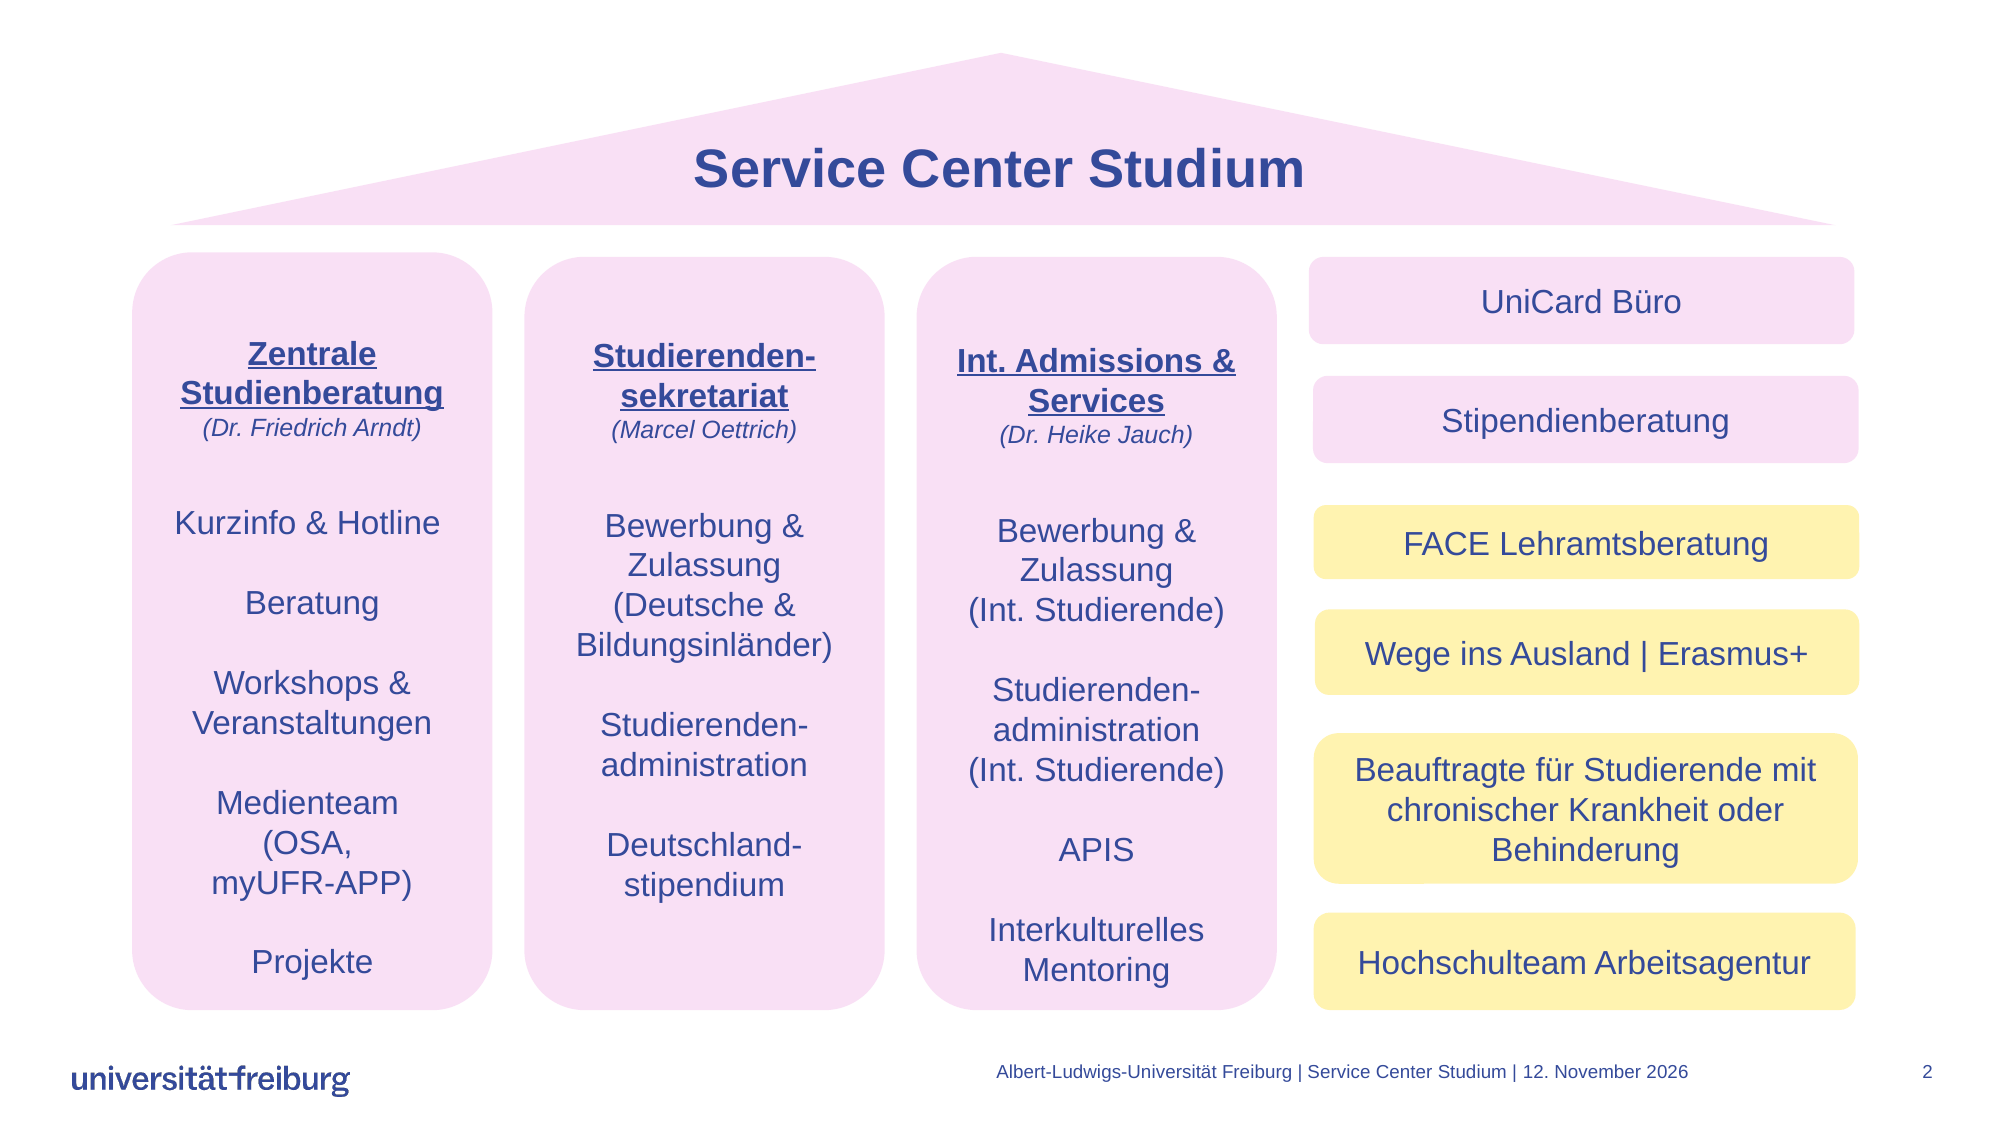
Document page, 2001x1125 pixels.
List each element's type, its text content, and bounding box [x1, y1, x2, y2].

picture [72, 1065, 351, 1097]
text_box [170, 52, 1836, 226]
text_box FACE Lehramtsberatung [1313, 505, 1860, 580]
text_box UniCard Büro [1308, 256, 1855, 345]
text_box Studierenden-sekretariat (Marcel Oettrich) Bewerbung & Zulassung (Deutsche & Bildungsinländer) Studierenden-administration Deutschland-stipendium [524, 256, 885, 1011]
slide_number 2 [1873, 1060, 1933, 1090]
text_box Wege ins Ausland | Erasmus+ [1314, 609, 1860, 695]
footer Albert-Ludwigs-Universität Freiburg | Service Center Studium | [488, 1060, 1517, 1090]
text_box Hochschulteam Arbeitsagentur [1313, 912, 1856, 1011]
title Service Center Studium [693, 131, 1312, 198]
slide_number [1517, 1060, 1754, 1090]
text_box Zentrale Studienberatung (Dr. Friedrich Arndt) Kurzinfo & Hotline Beratung Workshops & Veranstaltungen Medienteam (OSA, myUFR-APP) Projekte [132, 252, 493, 1011]
text_box Stipendienberatung [1312, 375, 1859, 464]
text_box Beauftragte für Studierende mit chronischer Krankheit oder Behinderung [1313, 733, 1858, 884]
text_box Int. Admissions & Services (Dr. Heike Jauch) Bewerbung & Zulassung (Int. Studierende) Studierenden-administration (Int. Studierende) APIS Interkulturelles Mentoring [916, 256, 1277, 1011]
